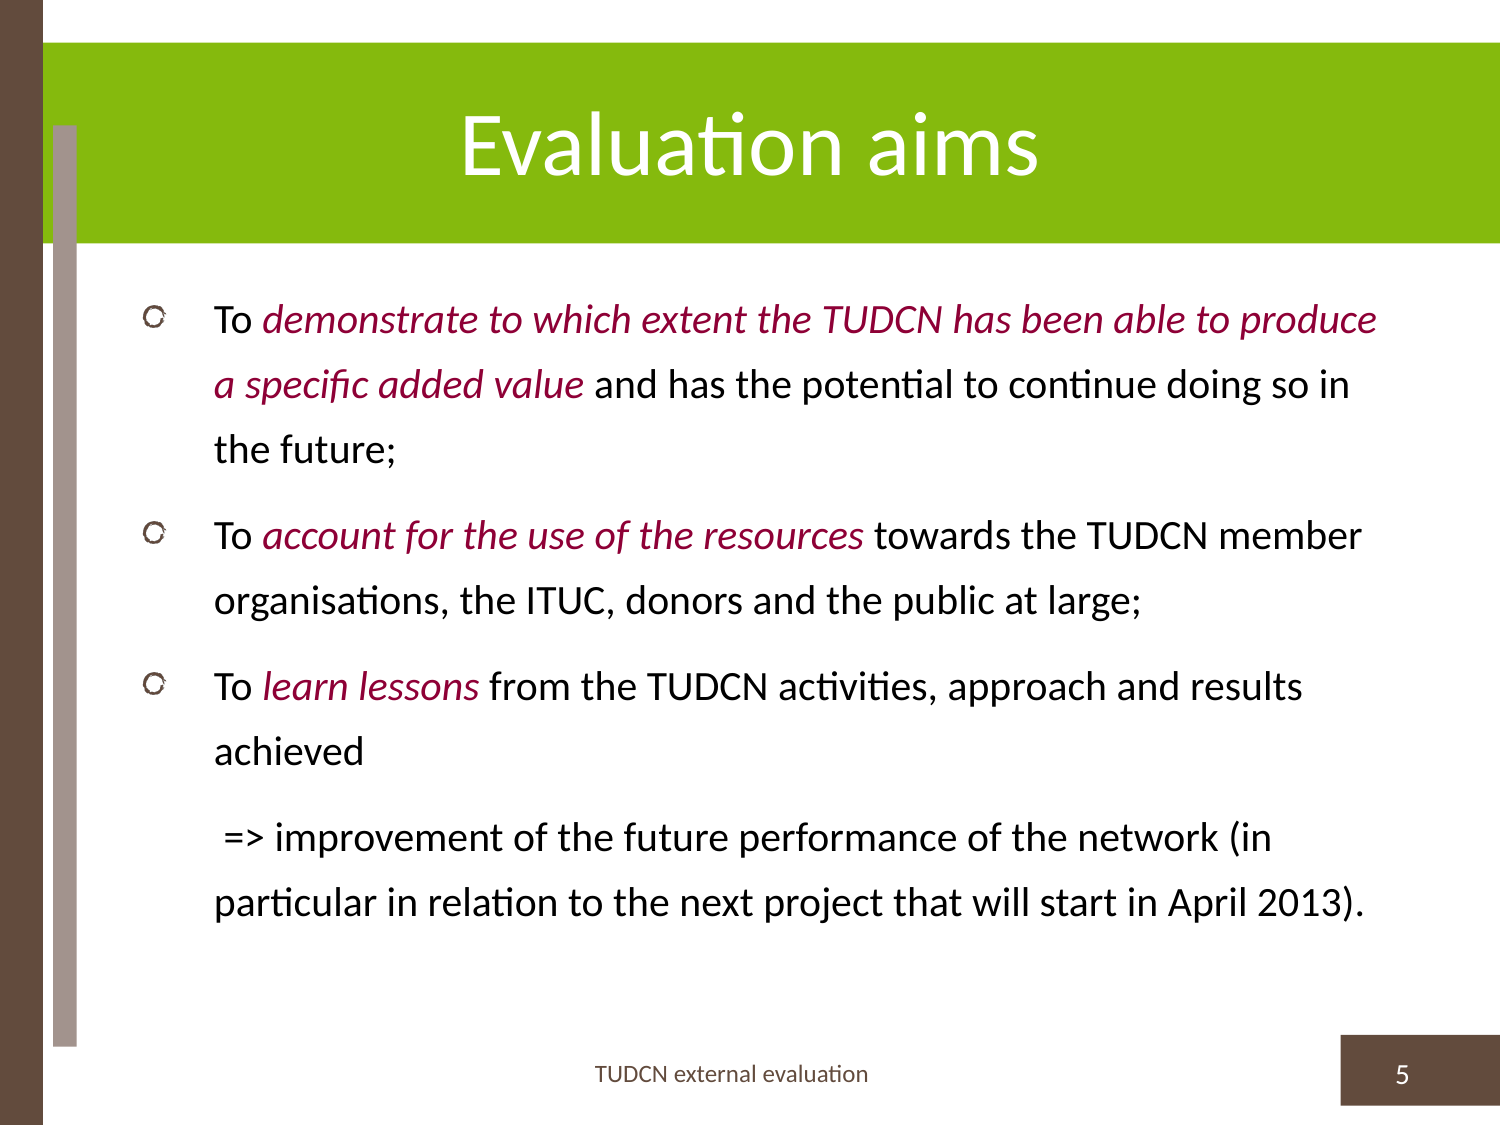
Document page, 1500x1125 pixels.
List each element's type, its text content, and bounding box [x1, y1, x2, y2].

title Evaluation aims [75, 45, 1425, 233]
footer TUDCN external evaluation [537, 1042, 928, 1103]
picture [138, 517, 170, 548]
picture [138, 301, 170, 332]
list To demonstrate to which extent the TUDCN has been able to produce a specific added value and has the potential to continue doing so in the future; To account for the use of the resources towards the TUDCN member organisations, the ITUC, donors and the public at large; To learn lessons from the TUDCN activities, approach and results achieved => improvement of the future performance of the network (in particular in relation to the next project that will start in April 2013). [123, 268, 1400, 1012]
slide_number 5 [1074, 1042, 1425, 1103]
picture [138, 668, 170, 699]
